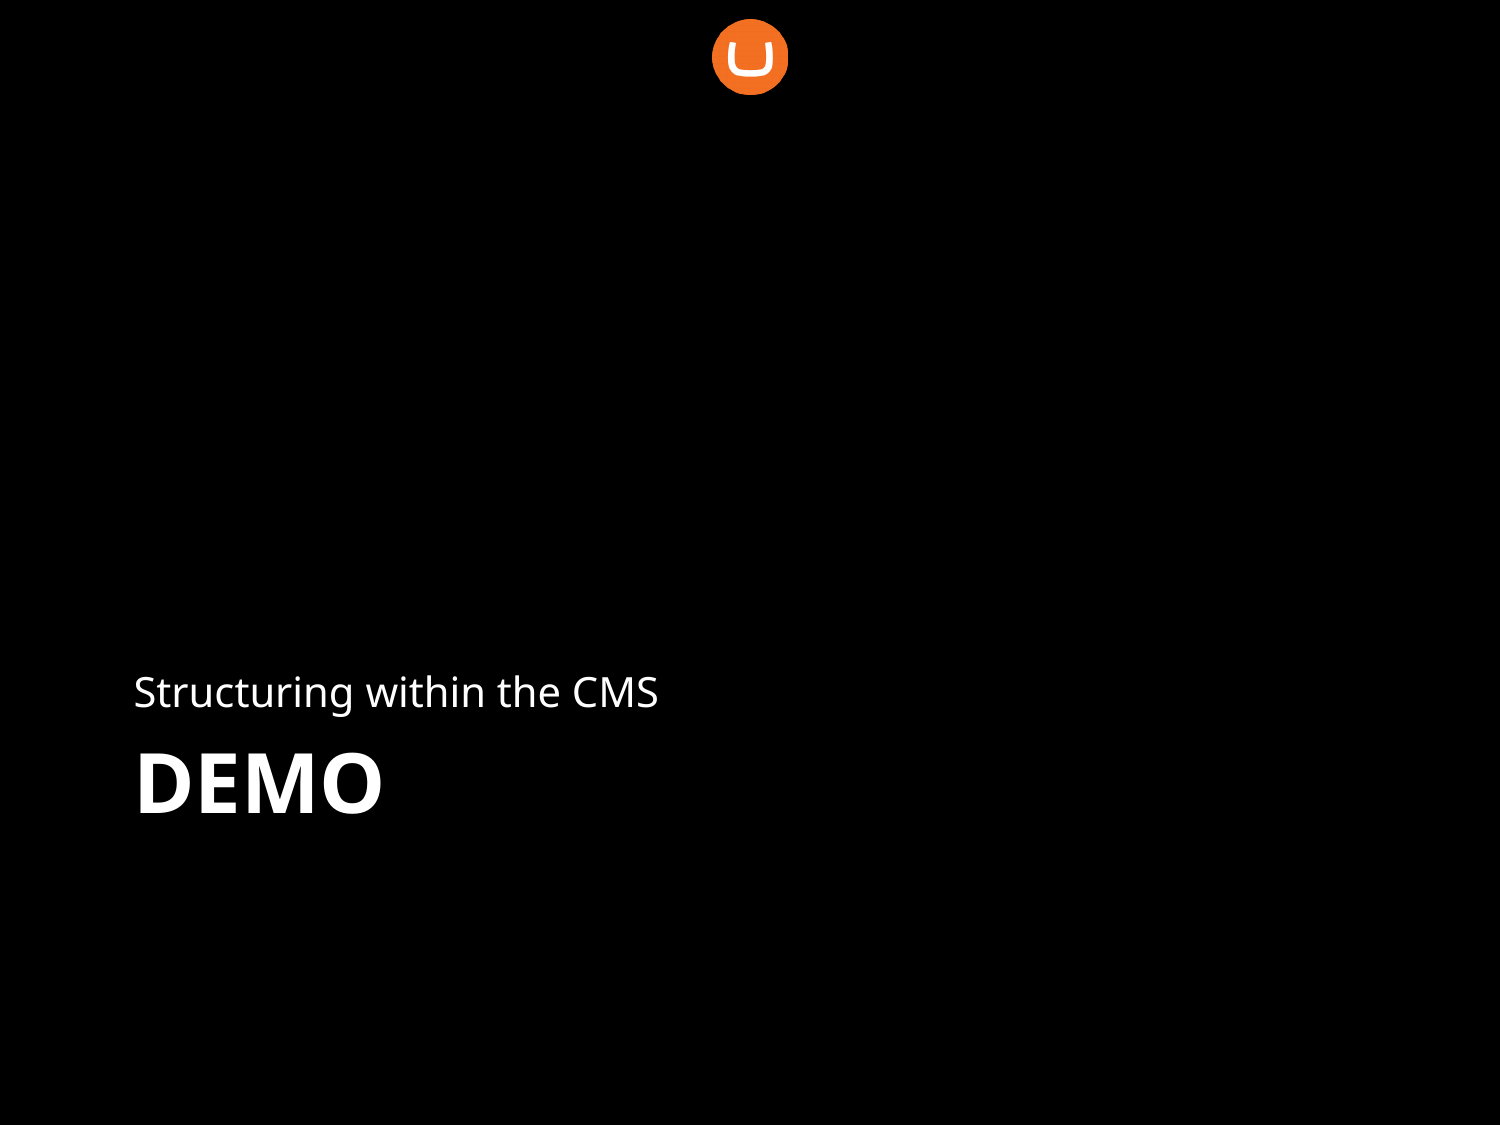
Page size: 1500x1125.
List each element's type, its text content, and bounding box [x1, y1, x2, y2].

picture [712, 19, 788, 95]
title Demo [118, 723, 1394, 947]
list Structuring within the CMS [118, 476, 1394, 723]
